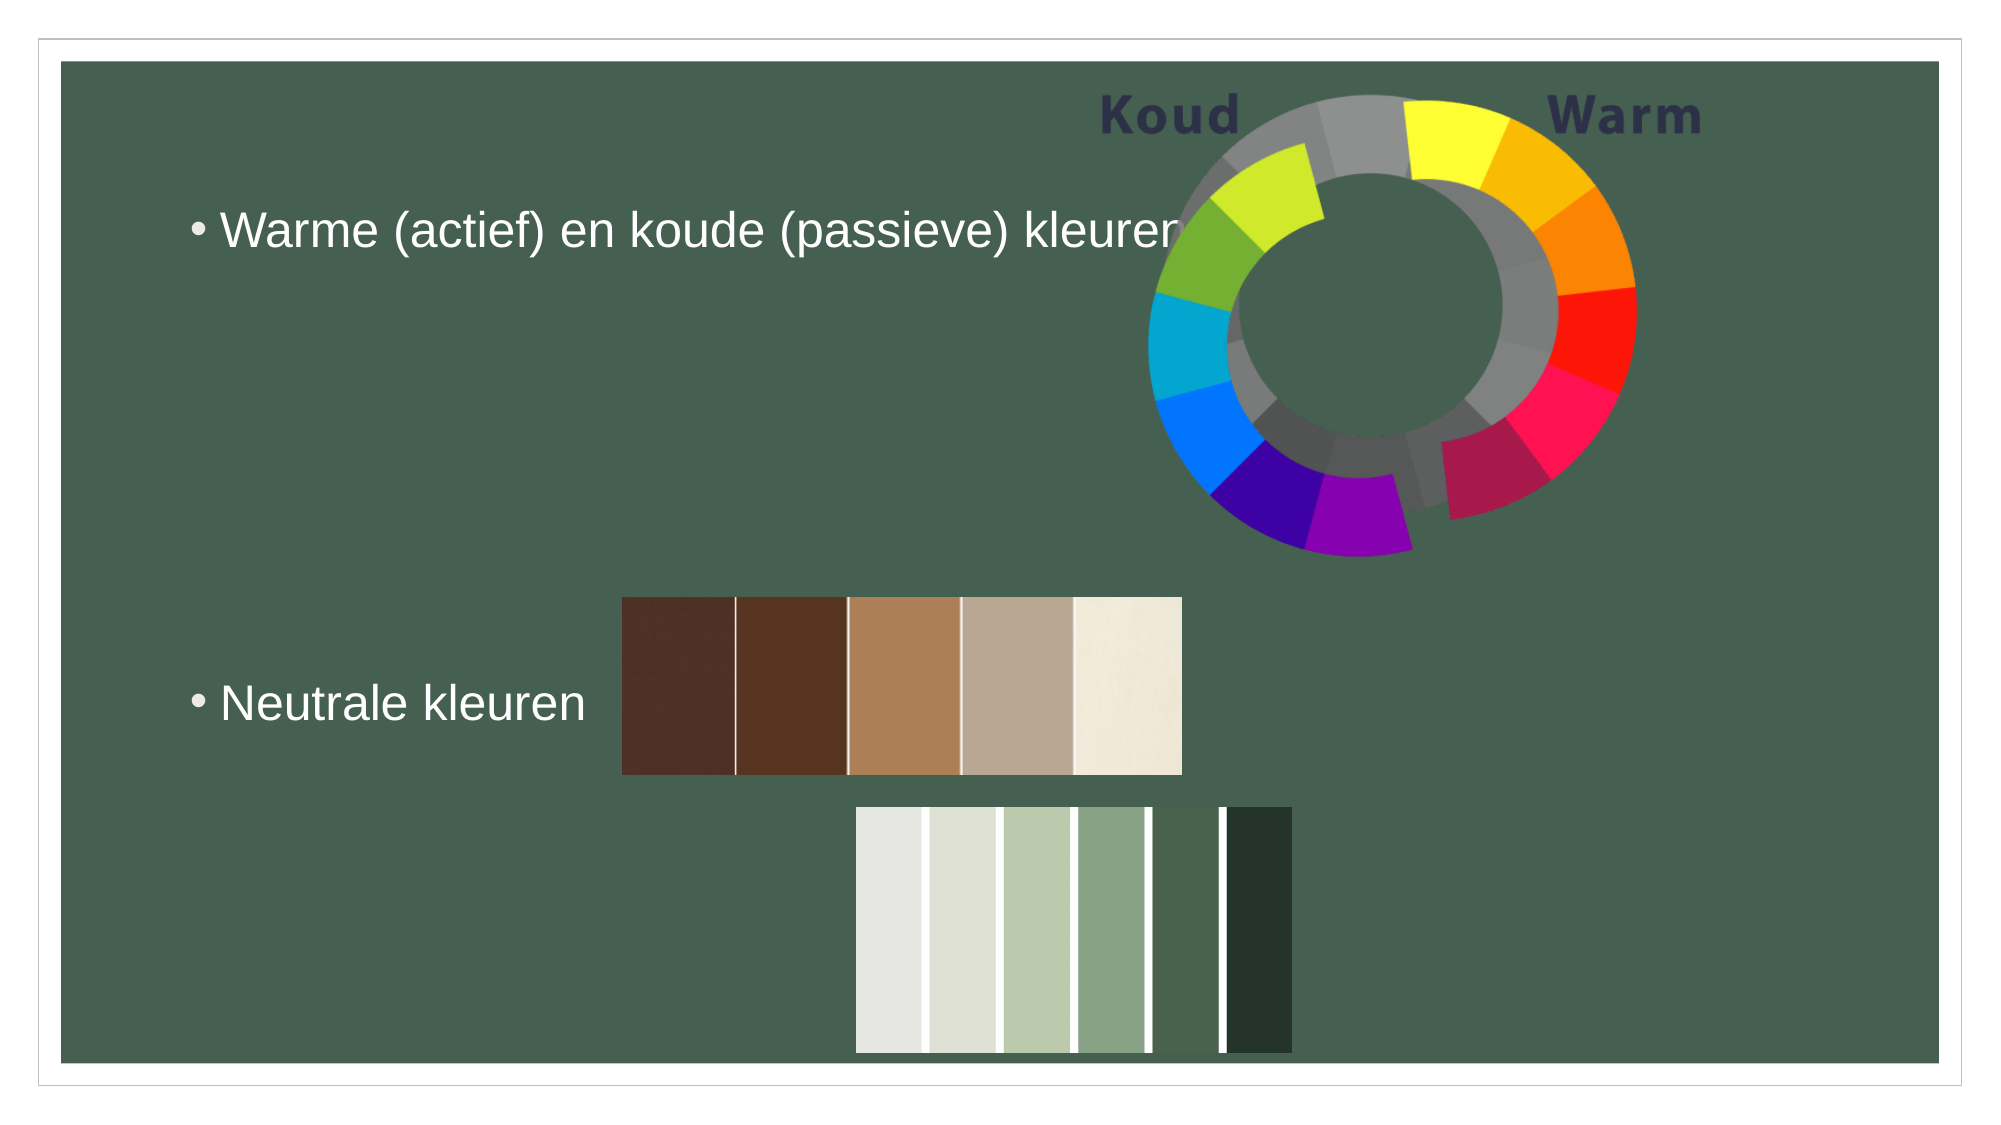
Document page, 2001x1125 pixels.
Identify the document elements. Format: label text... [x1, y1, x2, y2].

picture [1072, 77, 1721, 563]
picture [622, 597, 1182, 775]
list Warme (actief) en koude (passieve) kleuren Neutrale kleuren [174, 126, 1825, 990]
picture [856, 807, 1292, 1053]
